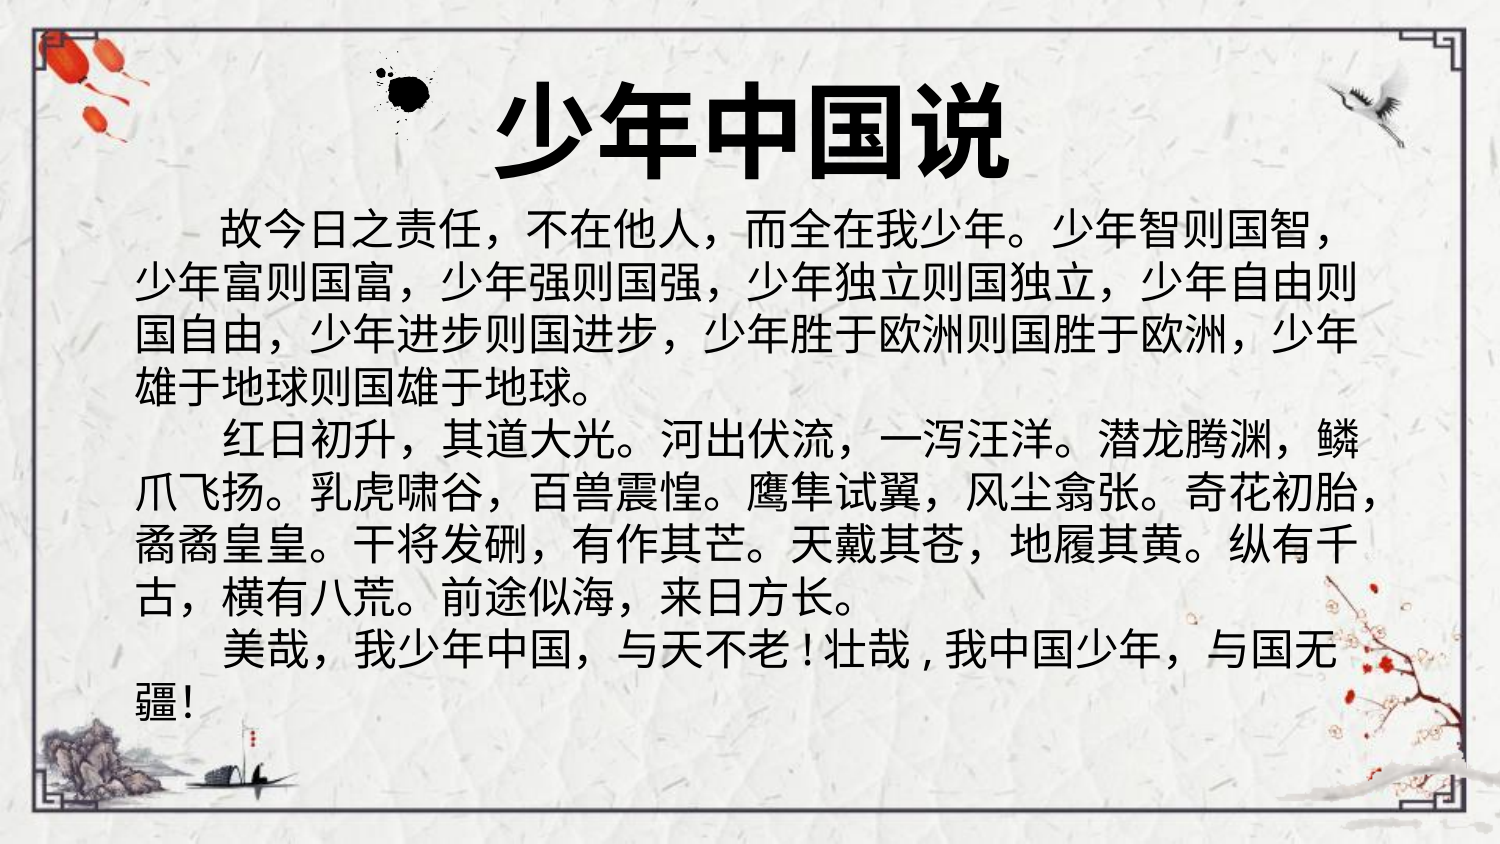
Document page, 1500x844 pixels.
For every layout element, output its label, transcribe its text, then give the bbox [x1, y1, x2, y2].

picture [0, 0, 1500, 844]
text_box 故今日之责任，不在他人，而全在我少年。少年智则国智，少年富则国富，少年强则国强，少年独立则国独立，少年自由则国自由，少年进步则国进步，少年胜于欧洲则国胜于欧洲，少年雄于地球则国雄于地球。 红日初升，其道大光。河出伏流，一泻汪洋。潜龙腾渊，鳞爪飞扬。乳虎啸谷，百兽震惶。鹰隼试翼，风尘翕张。奇花初胎，矞矞皇皇。干将发硎，有作其芒。天戴其苍，地履其黄。纵有千古，横有八荒。前途似海，来日方长。 美哉，我少年中国，与天不老!壮哉,我中国少年，与国无疆！ [122, 196, 1378, 733]
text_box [368, 51, 1094, 201]
